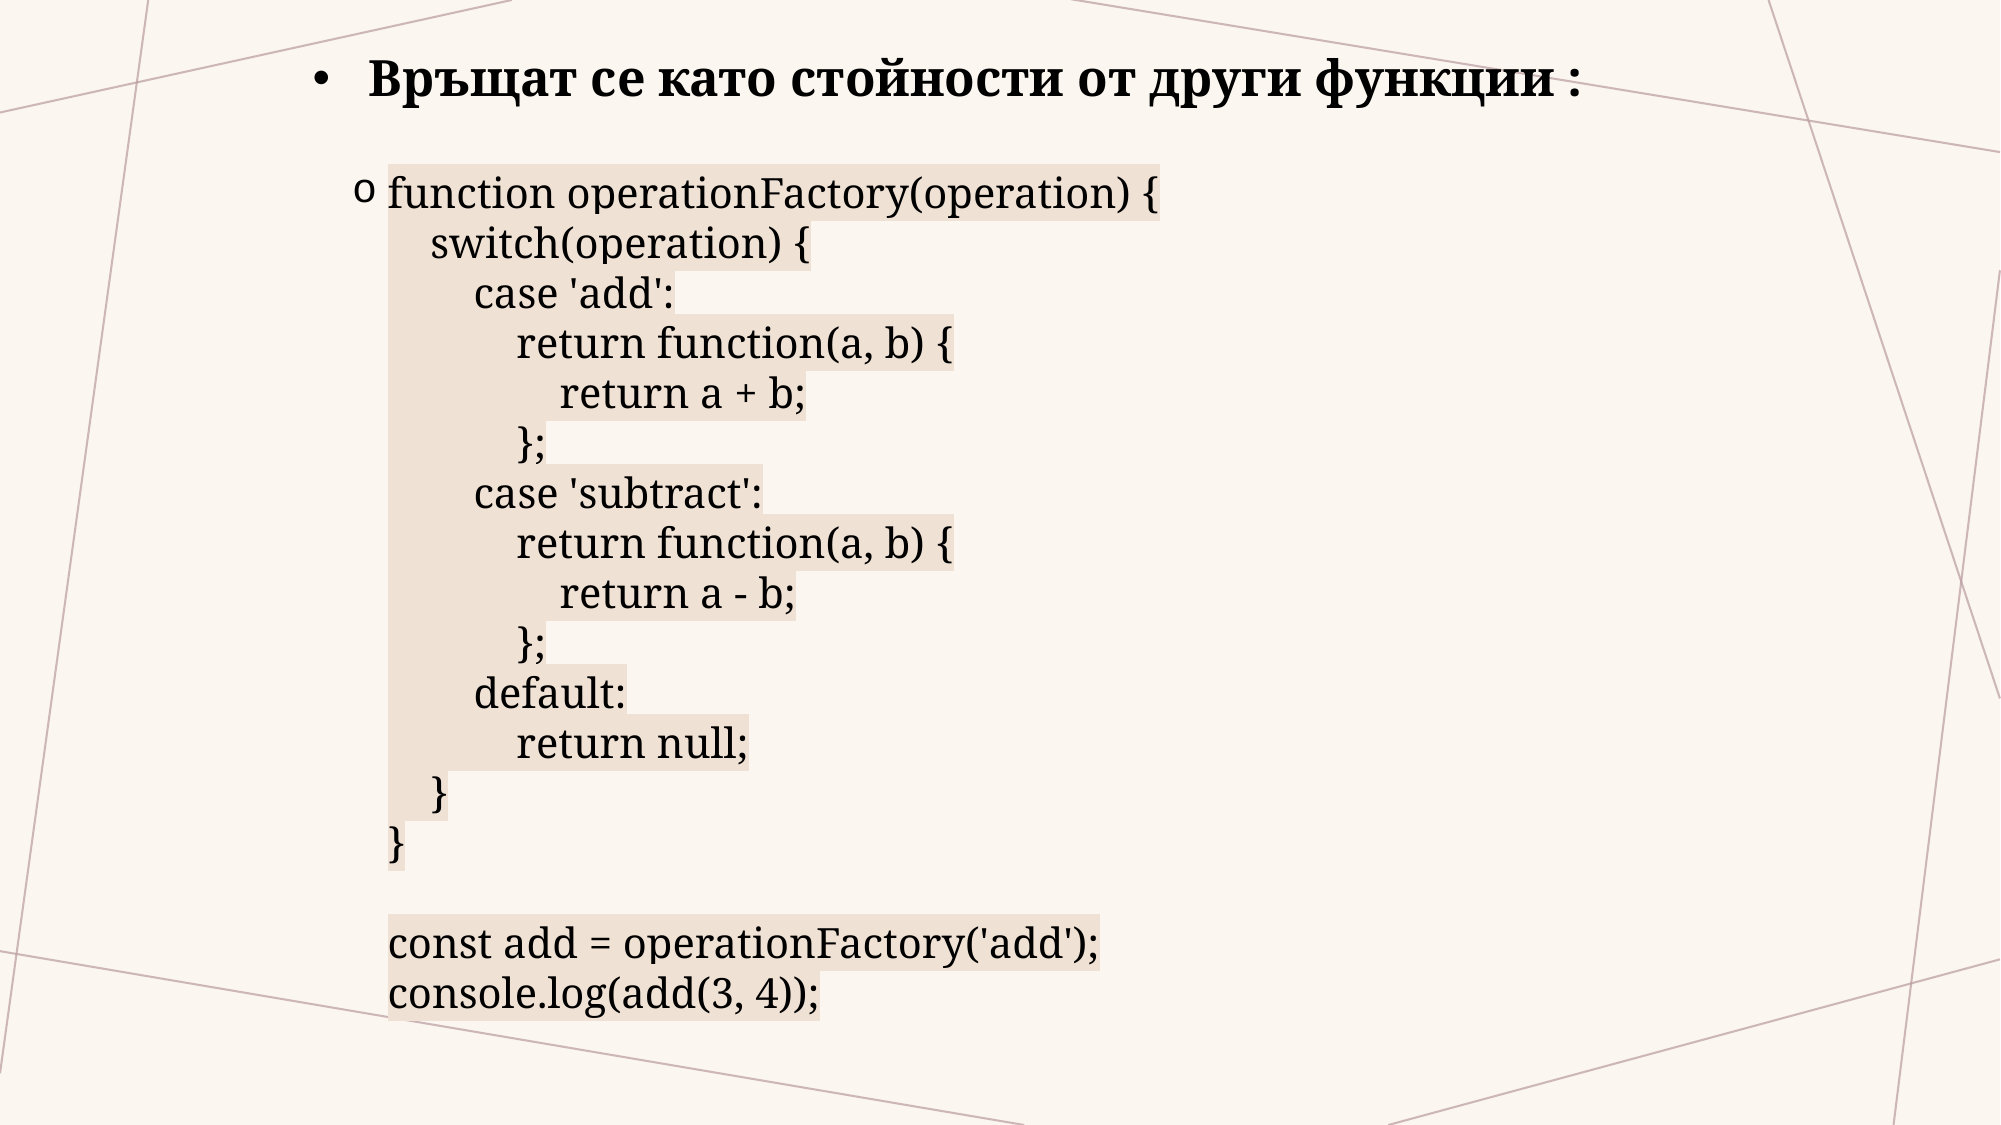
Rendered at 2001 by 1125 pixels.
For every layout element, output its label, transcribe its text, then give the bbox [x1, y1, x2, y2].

text_box Връщат се като стойности от други функции : function operationFactory(operation) { switch(operation) { case 'add': return function(a, b) { return a + b; }; case 'subtract': return function(a, b) { return a - b; }; default: return null; } } const add = operationFactory('add'); console.log(add(3, 4)); [297, 39, 1702, 1025]
